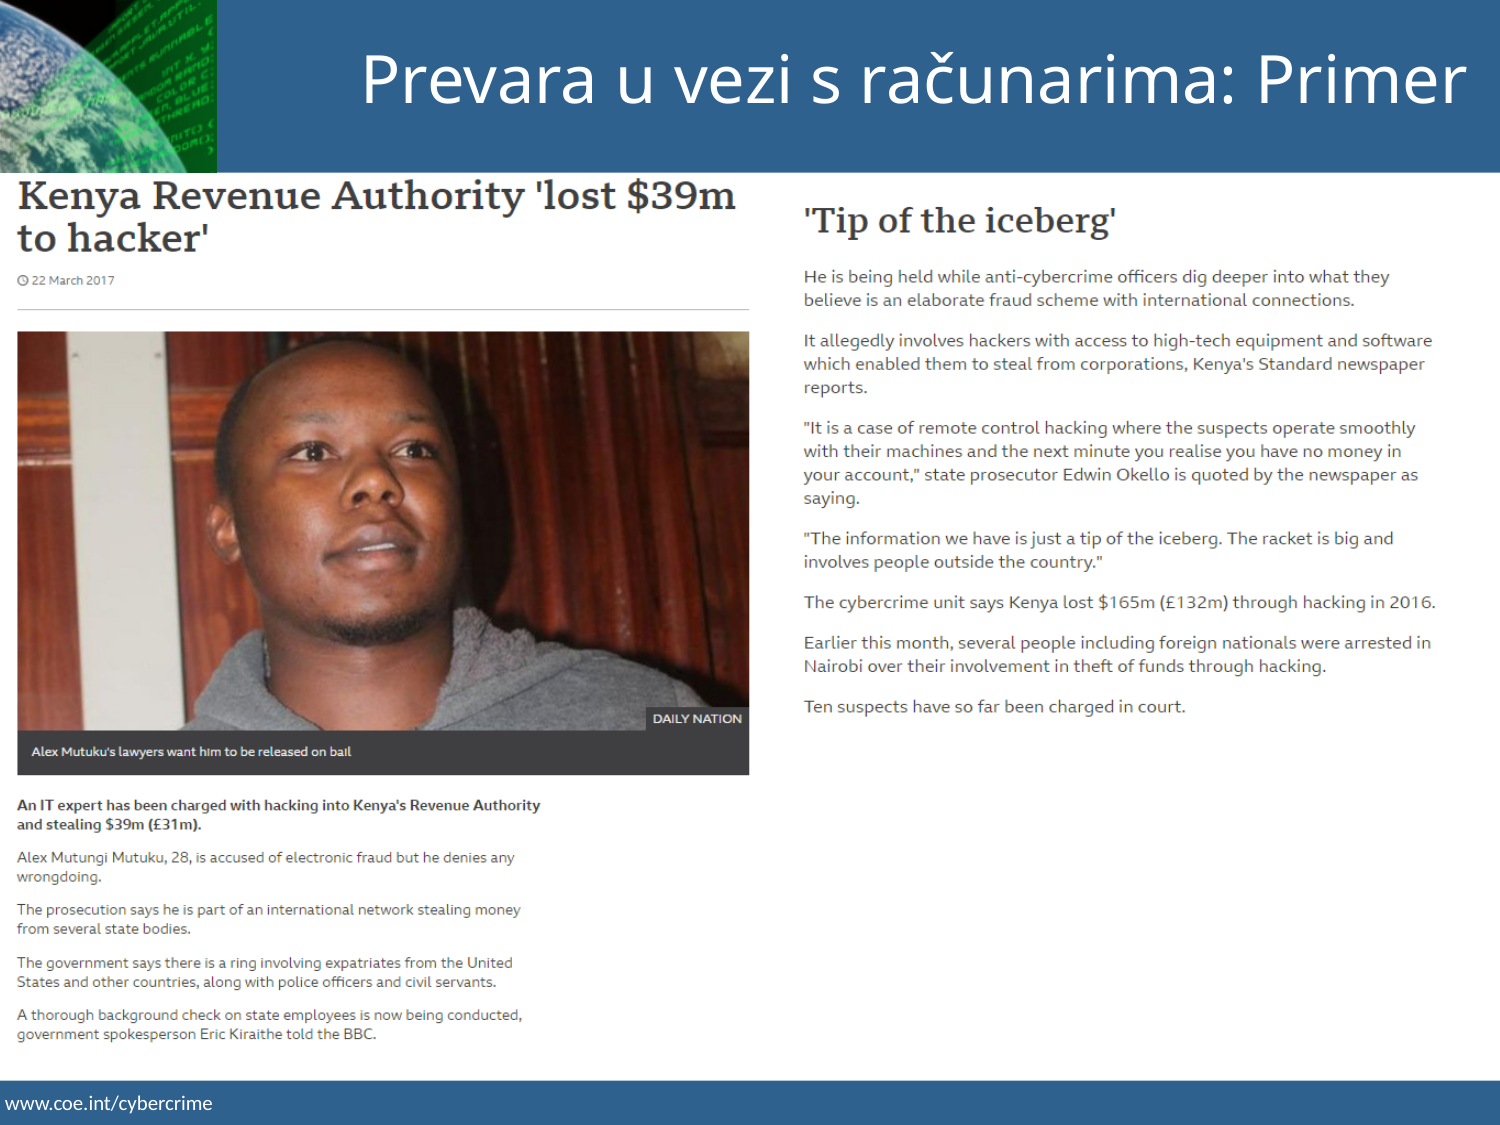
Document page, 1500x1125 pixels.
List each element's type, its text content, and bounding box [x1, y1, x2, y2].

text_box Prevara u vezi s računarima: Primer [231, 29, 1484, 125]
picture [0, 0, 217, 173]
picture [1, 174, 1500, 1070]
